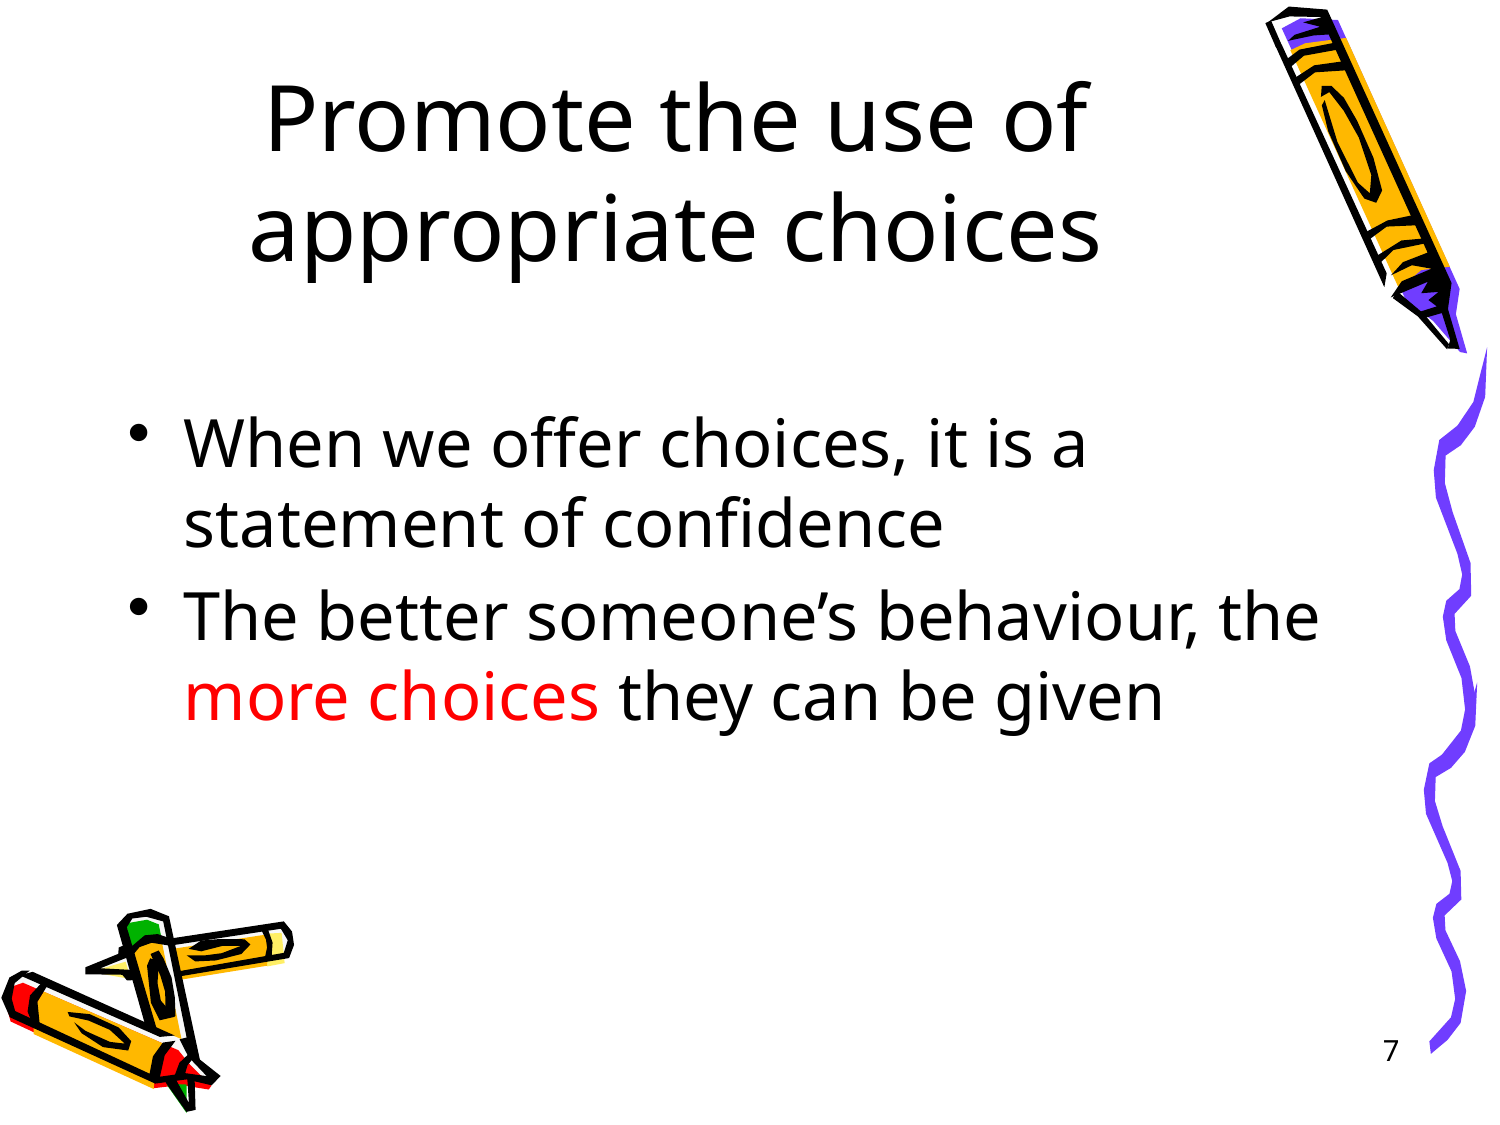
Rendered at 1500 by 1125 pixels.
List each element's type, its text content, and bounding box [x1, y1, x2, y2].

list When we offer choices, it is a statement of confidence The better someone’s behaviour, the more choices they can be given [112, 299, 1376, 901]
slide_number 7 [1101, 1024, 1415, 1101]
title Promote the use of appropriate choices [112, 24, 1240, 288]
